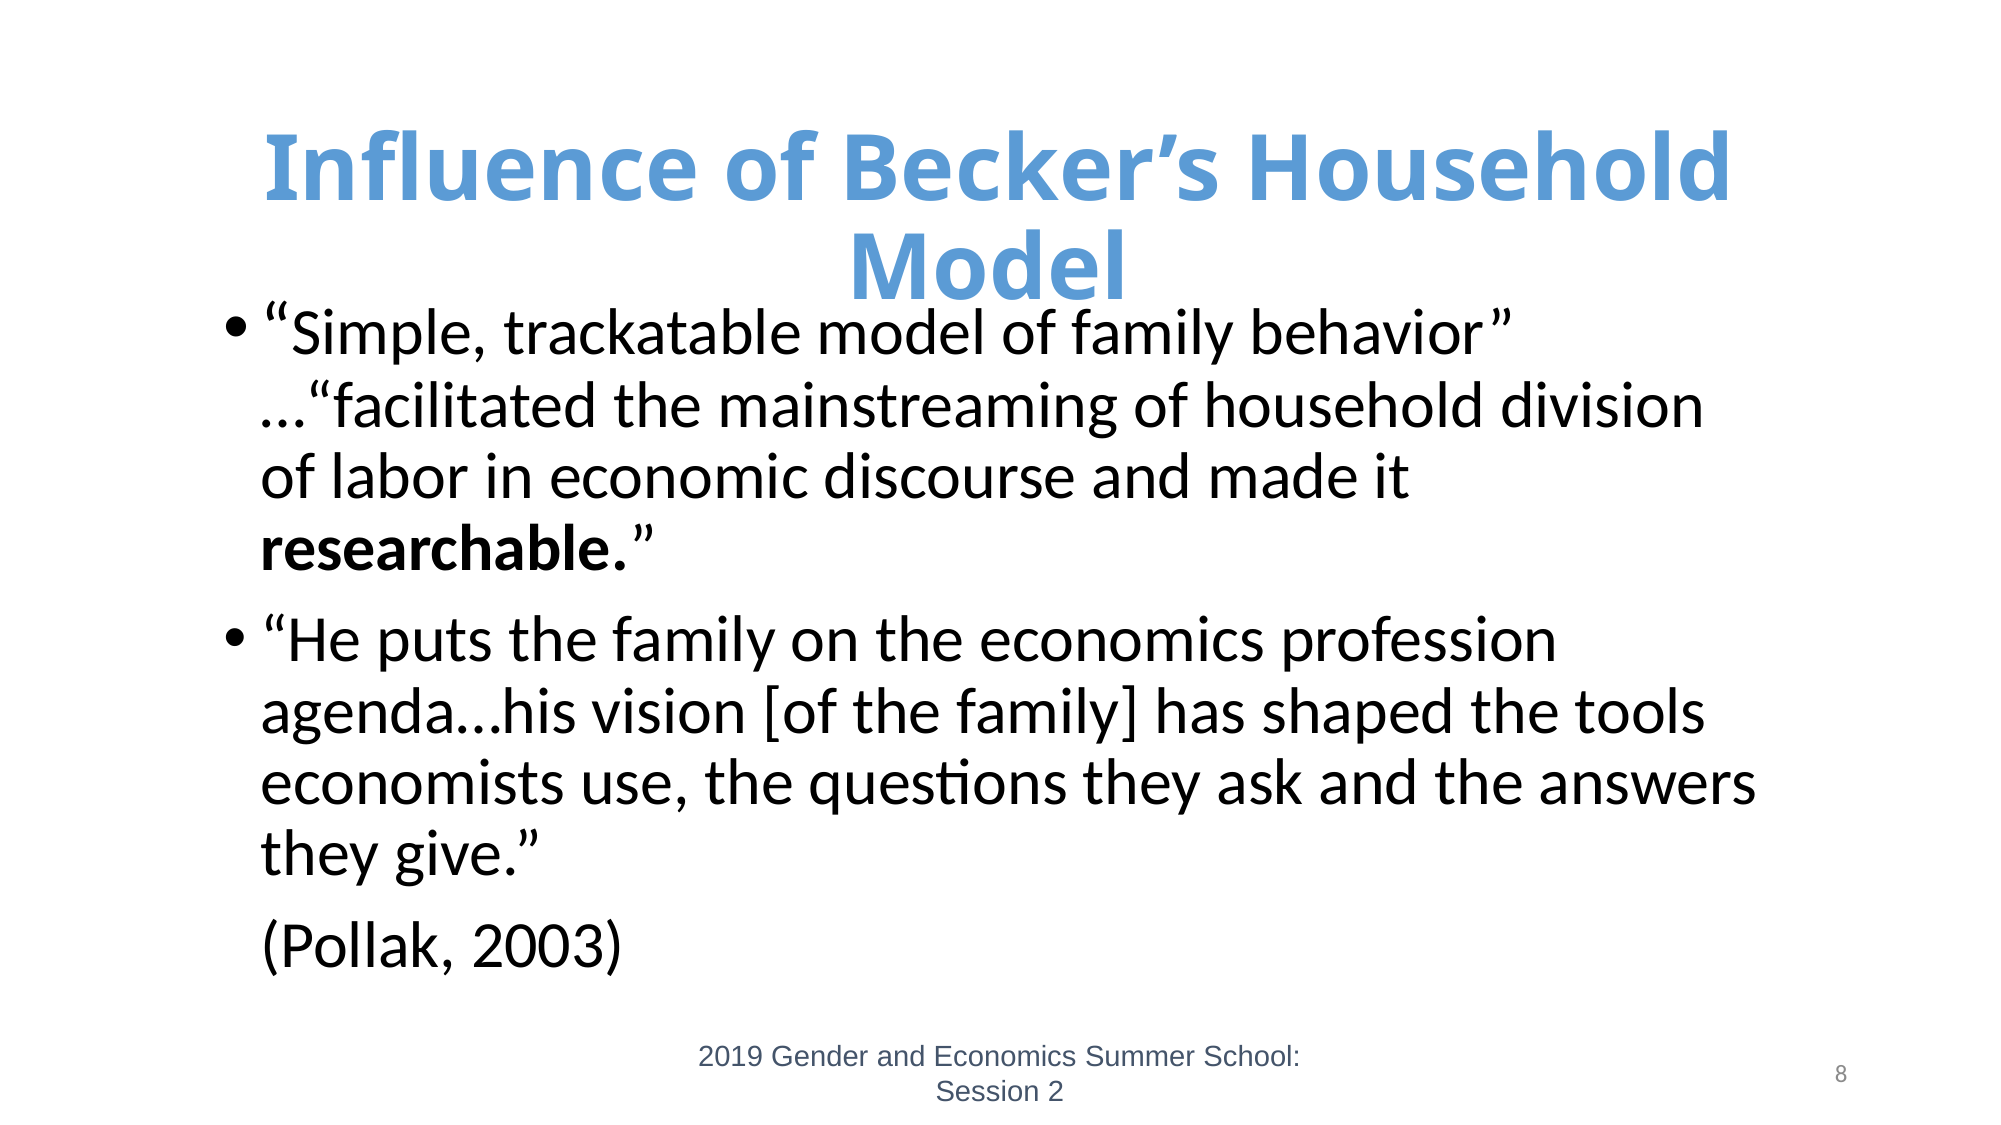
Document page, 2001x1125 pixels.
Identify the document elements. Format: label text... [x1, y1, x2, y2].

title Influence of Becker’s Household Model [137, 111, 1863, 329]
list “Simple, trackatable model of family behavior” …“facilitated the mainstreaming of household division of labor in economic discourse and made it researchable.” “He puts the family on the economics profession agenda…his vision [of the family] has shaped the tools economists use, the questions they ask and the answers they give.” (Pollak, 2003) [208, 283, 1792, 997]
slide_number 8 [1412, 1042, 1863, 1103]
footer 2019 Gender and Economics Summer School: Session 2 [662, 1042, 1338, 1103]
